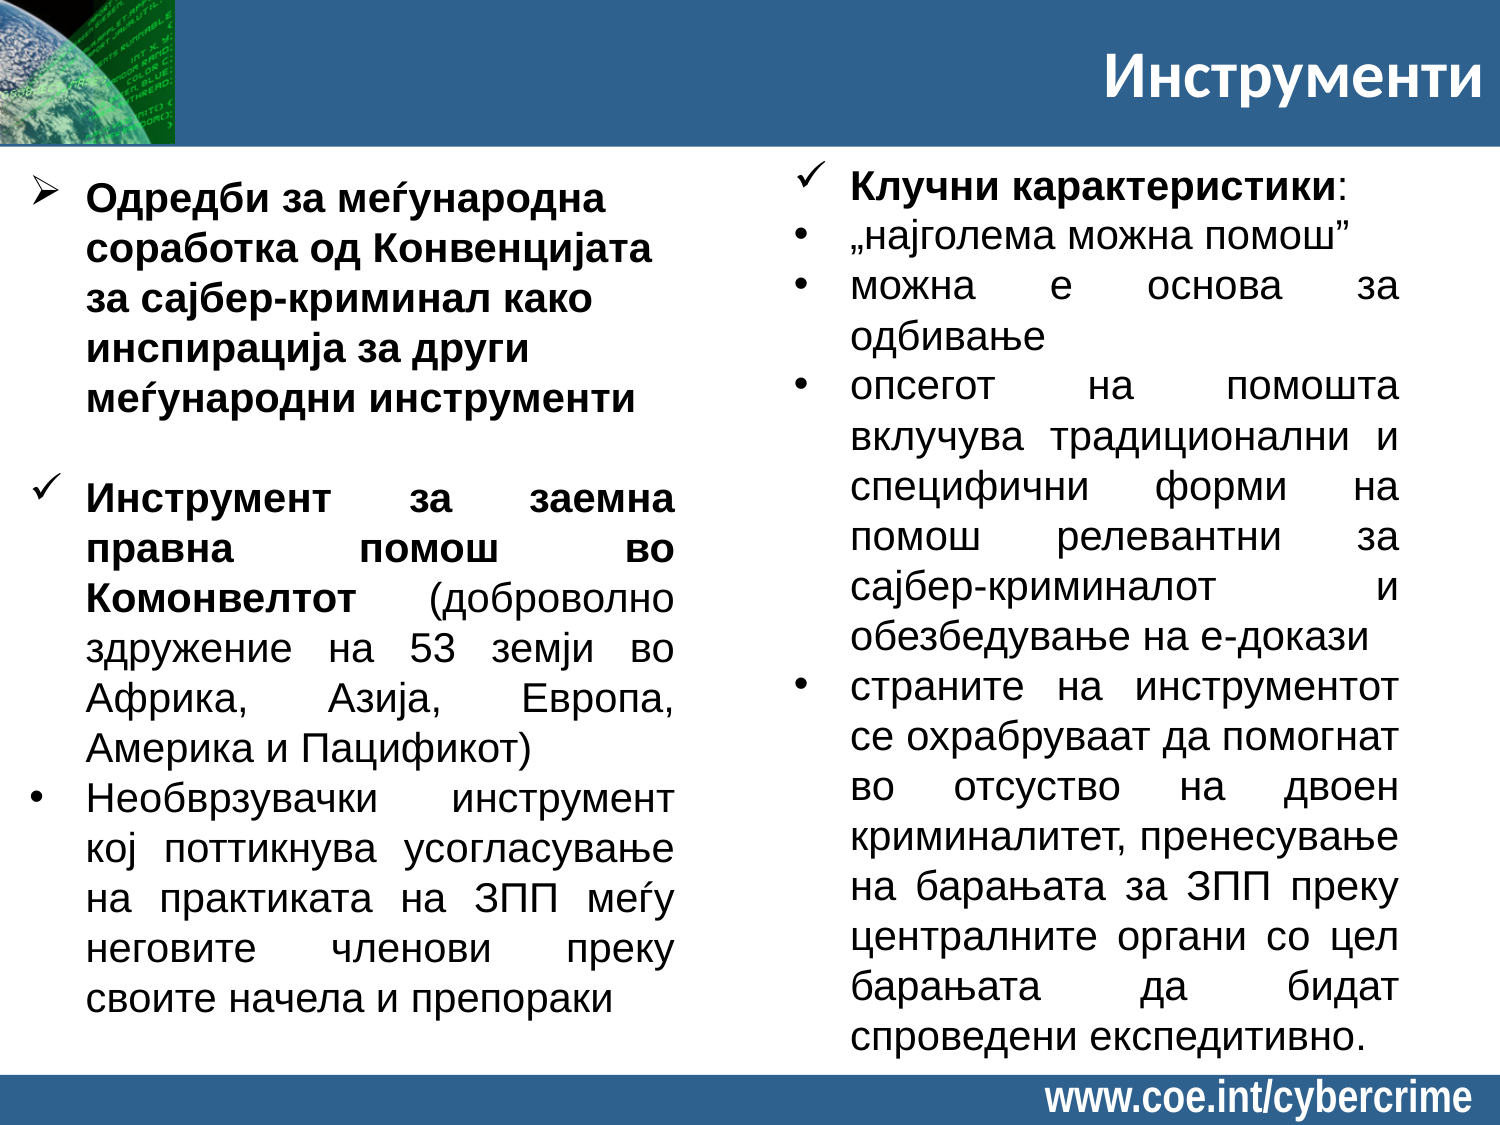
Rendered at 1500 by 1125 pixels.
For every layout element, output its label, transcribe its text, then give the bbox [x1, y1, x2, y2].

text_box [0, 1073, 1030, 1125]
text_box www.coe.int/cybercrime [1030, 1059, 1500, 1125]
text_box Инструменти [177, 0, 1500, 149]
picture [0, 0, 175, 144]
text_box Клучни карактеристики: „најголема можна помош” можна е основа за одбивање опсегот на помошта вклучува традиционални и специфични форми на помош релевантни за сајбер-криминалот и обезбедување на е-докази страните на инструментот се охрабруваат да помогнат во отсуство на двоен криминалитет, пренесување на барањата за ЗПП преку централните органи со цел барањата да бидат спроведени експедитивно. [704, 150, 1415, 1117]
text_box Одредби за меѓународна соработка од Конвенцијата за сајбер-криминал како инспирација за други меѓународни инструменти Инструмент за заемна правна помош во Комонвелтот (доброволно здружение на 53 земји во Африка, Азија, Европа, Америка и Пацификот) Необврзувачки инструмент кој поттикнува усогласување на практиката на ЗПП меѓу неговите членови преку своите начела и препораки [14, 163, 690, 1029]
